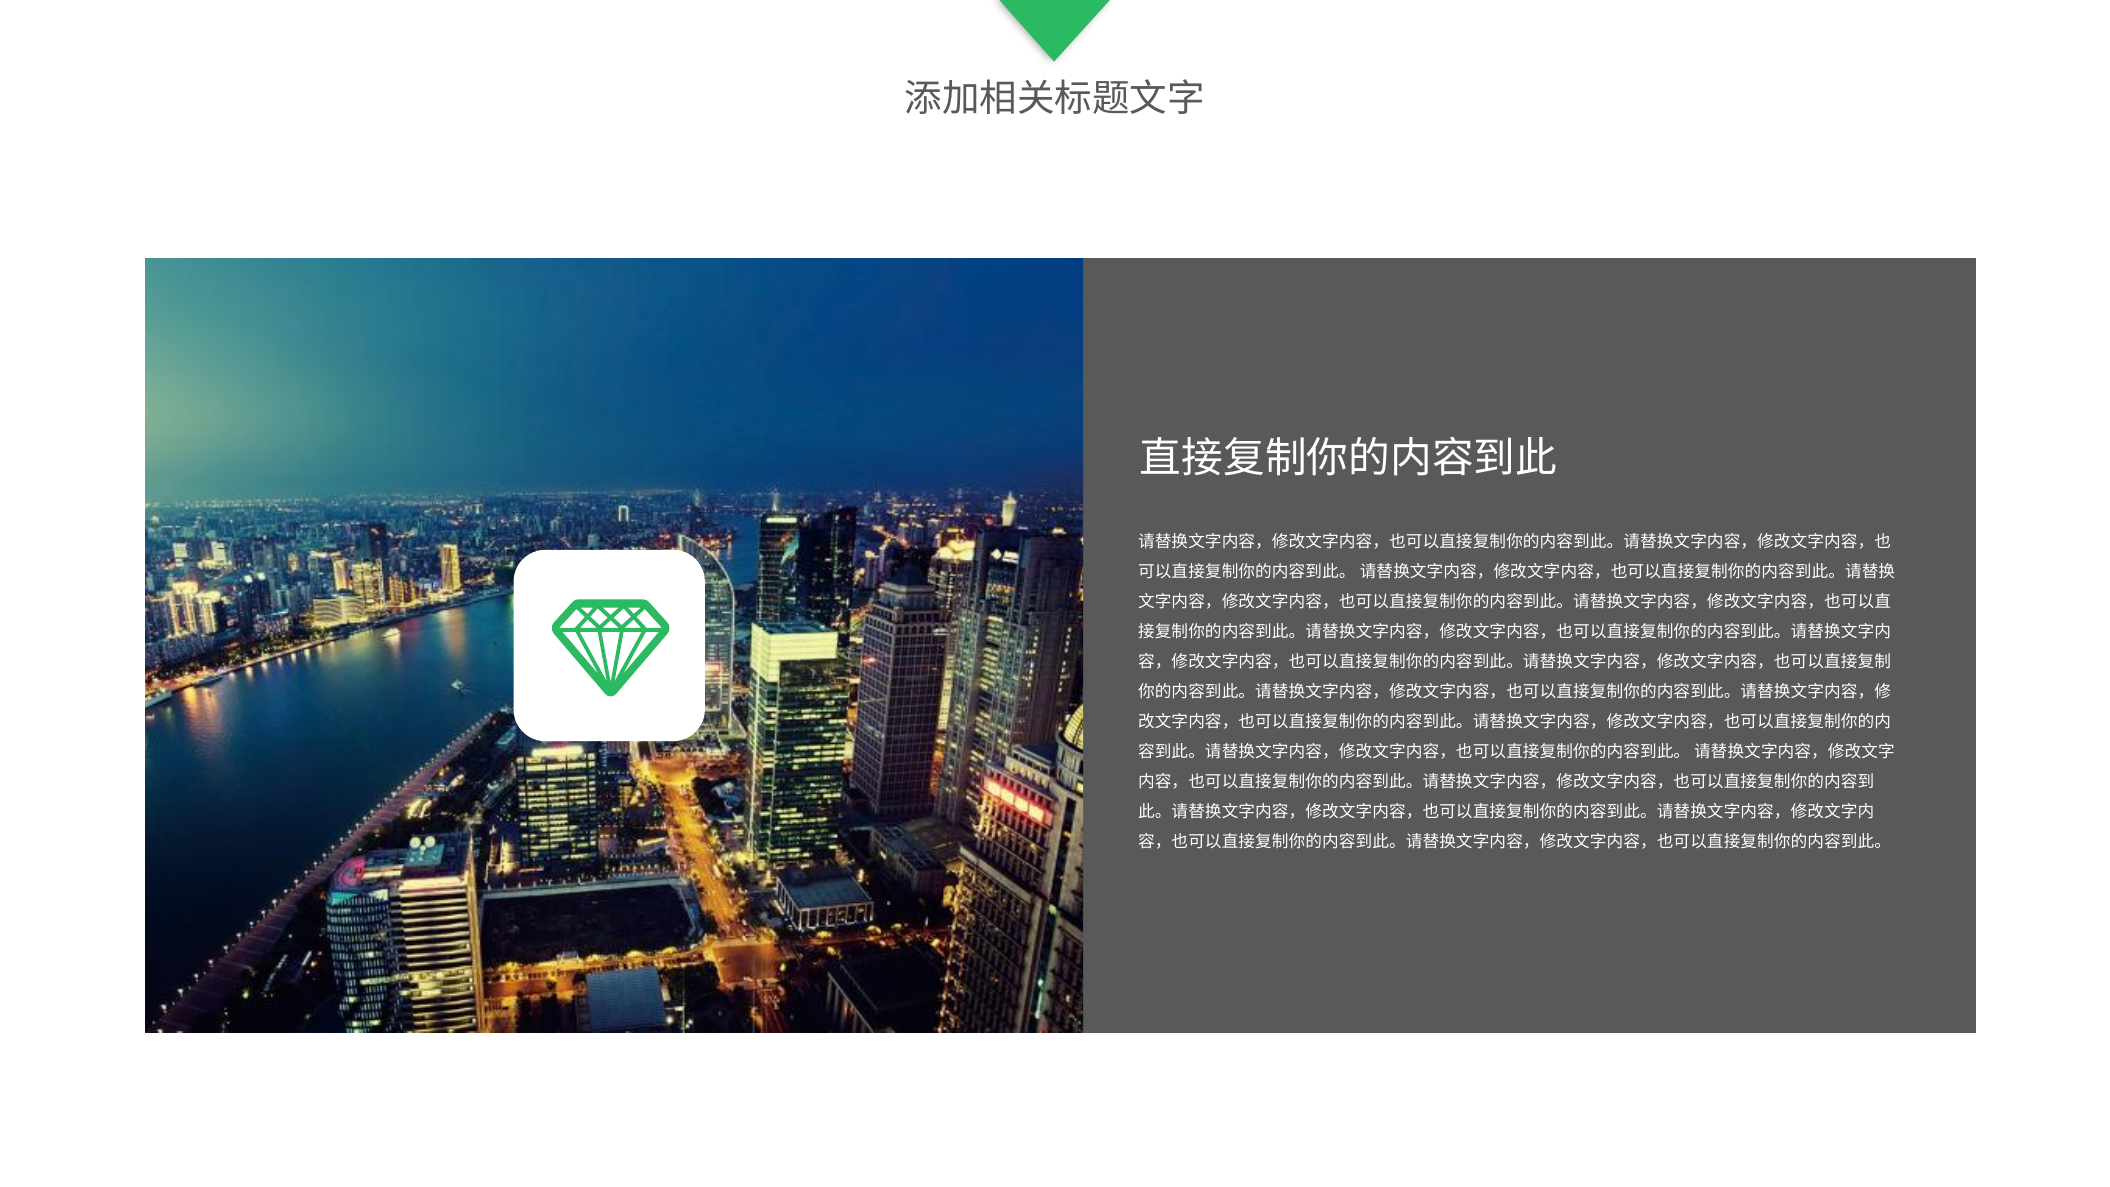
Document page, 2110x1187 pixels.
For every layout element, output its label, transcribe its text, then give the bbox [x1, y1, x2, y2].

text_box [144, 257, 1084, 1034]
text_box 请替换文字内容，修改文字内容，也可以直接复制你的内容到此。请替换文字内容，修改文字内容，也可以直接复制你的内容到此。 请替换文字内容，修改文字内容，也可以直接复制你的内容到此。请替换文字内容，修改文字内容，也可以直接复制你的内容到此。请替换文字内容，修改文字内容，也可以直接复制你的内容到此。请替换文字内容，修改文字内容，也可以直接复制你的内容到此。请替换文字内容，修改文字内容，也可以直接复制你的内容到此。请替换文字内容，修改文字内容，也可以直接复制你的内容到此。请替换文字内容，修改文字内容，也可以直接复制你的内容到此。请替换文字内容，修改文字内容，也可以直接复制你的内容到此。请替换文字内容，修改文字内容，也可以直接复制你的内容到此。请替换文字内容，修改文字内容，也可以直接复制你的内容到此。 请替换文字内容，修改文字内容，也可以直接复制你的内容到此。请替换文字内容，修改文字内容，也可以直接复制你的内容到此。请替换文字内容，修改文字内容，也可以直接复制你的内容到此。请替换文字内容，修改文字内容，也可以直接复制你的内容到此。请替换文字内容，修改文字内容，也可以直接复制你的内容到此。 [1138, 521, 1906, 851]
text_box [997, 0, 1112, 64]
text_box 直接复制你的内容到此 [1139, 430, 1558, 481]
text_box 添加相关标题文字 [871, 67, 1238, 125]
text_box [1084, 257, 1977, 1034]
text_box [513, 549, 705, 742]
